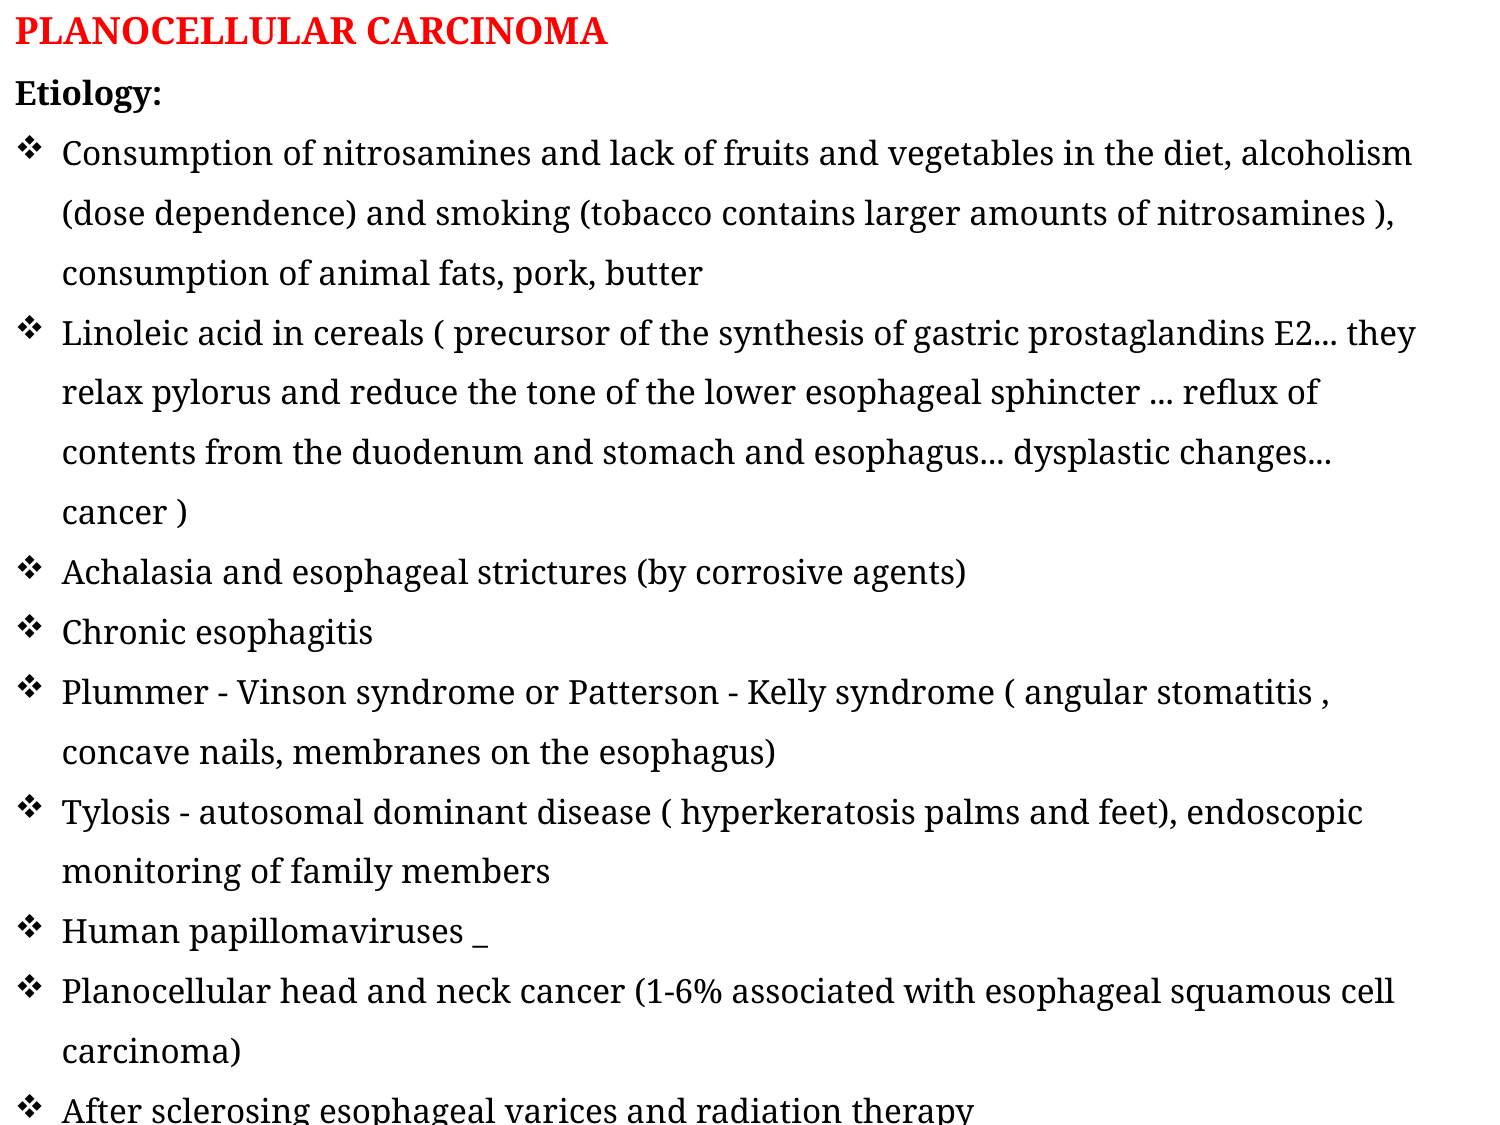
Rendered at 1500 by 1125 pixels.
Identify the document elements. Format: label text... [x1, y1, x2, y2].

text_box PLANOCELLULAR CARCINOMA Etiology: Consumption of nitrosamines and lack of fruits and vegetables in the diet, alcoholism (dose dependence) and smoking (tobacco contains larger amounts of nitrosamines ), consumption of animal fats, pork, butter Linoleic acid in cereals ( precursor of the synthesis of gastric prostaglandins E2... they relax pylorus and reduce the tone of the lower esophageal sphincter ... reflux of contents from the duodenum and stomach and esophagus... dysplastic changes... cancer ) Achalasia and esophageal strictures (by corrosive agents) Chronic esophagitis Plummer - Vinson syndrome or Patterson - Kelly syndrome ( angular stomatitis , concave nails, membranes on the esophagus) Tylosis - autosomal dominant disease ( hyperkeratosis palms and feet), endoscopic monitoring of family members Human papillomaviruses _ Planocellular head and neck cancer (1-6% associated with esophageal squamous cell carcinoma) After sclerosing esophageal varices and radiation therapy [0, 0, 1463, 1125]
